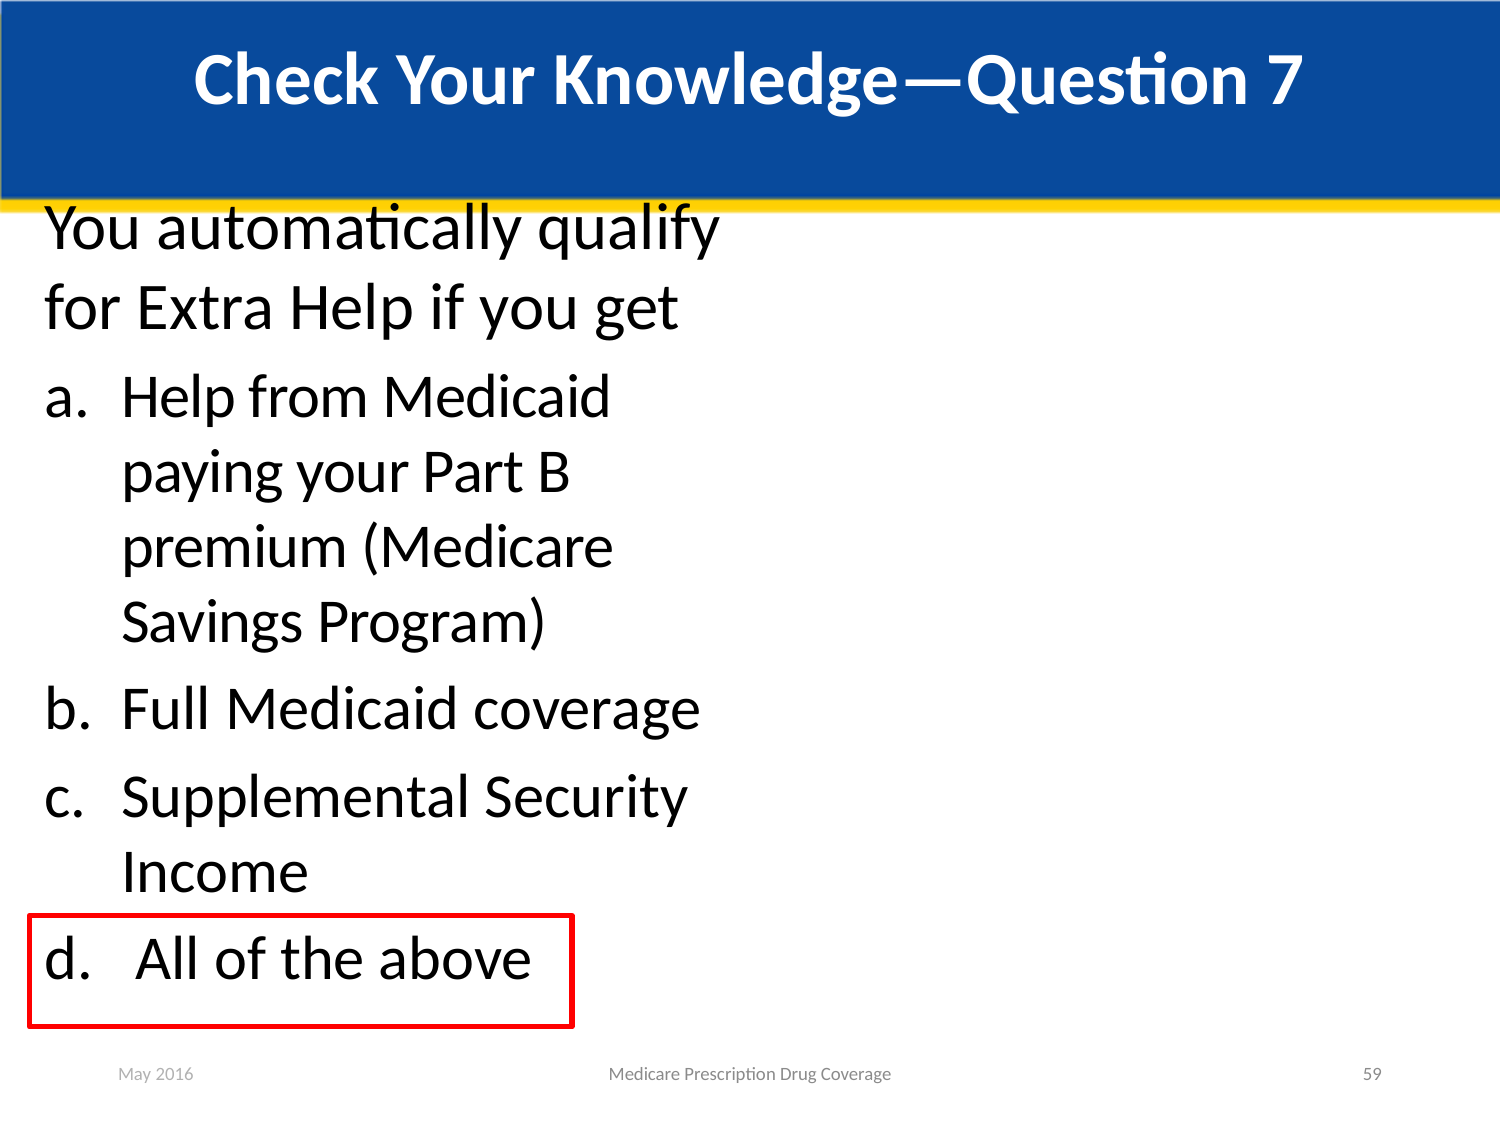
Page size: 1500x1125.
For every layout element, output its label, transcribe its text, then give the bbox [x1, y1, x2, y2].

footer Medicare Prescription Drug Coverage [496, 1042, 1004, 1103]
picture [0, 160, 1500, 1125]
title Check Your Knowledge—Question 7 [0, 1, 1500, 160]
list You automatically qualify for Extra Help if you get Help from Medicaid paying your Part B premium (Medicare Savings Program) Full Medicaid coverage Supplemental Security Income All of the above [29, 174, 756, 1043]
slide_number 59 [1059, 1042, 1397, 1103]
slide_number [103, 1042, 441, 1103]
text_box [29, 915, 572, 1027]
